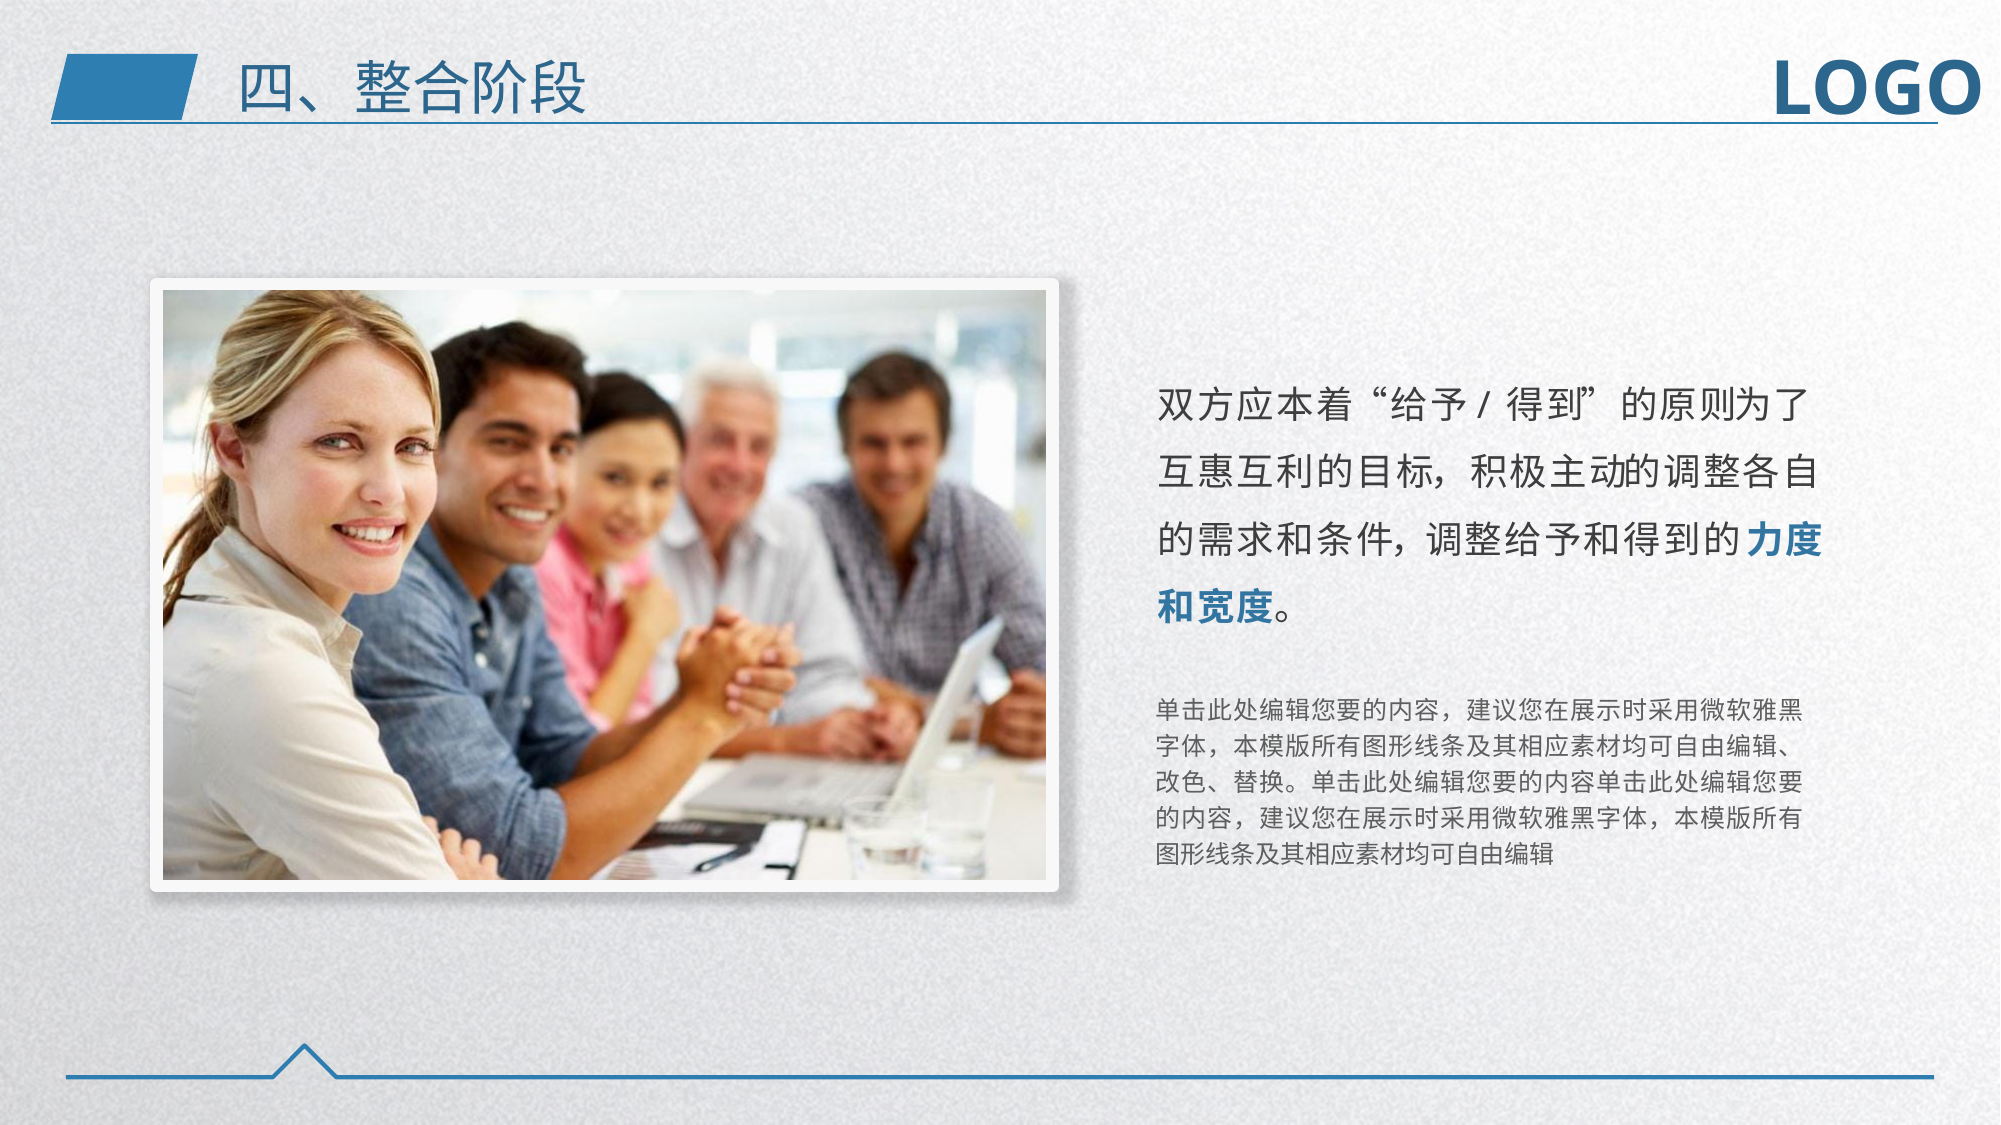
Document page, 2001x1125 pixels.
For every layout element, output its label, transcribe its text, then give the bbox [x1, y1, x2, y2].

picture [0, 0, 2000, 1125]
text_box 双 方 应 本 着“ 给 予/ 得 到” 的 原 则为 了 互 惠 互 利 的 目 标， 积 极 主 动的 调 整 各 自 的 需 求 和 条 件，调 整 给 予 和 得 到 的 力 度 和 宽 度。 [1142, 350, 1848, 636]
text_box 四、整合阶段 [223, 43, 603, 129]
text_box 单击此处编辑您要的内容，建议您在展示时采用微软雅黑字体，本模版所有图形线条及其相应素材均可自由编辑、改色、替换。单击此处编辑您要的内容单击此处编辑您要的内容，建议您在展示时采用微软雅黑字体，本模版所有图形线条及其相应素材均可自由编辑 [1140, 681, 1819, 876]
